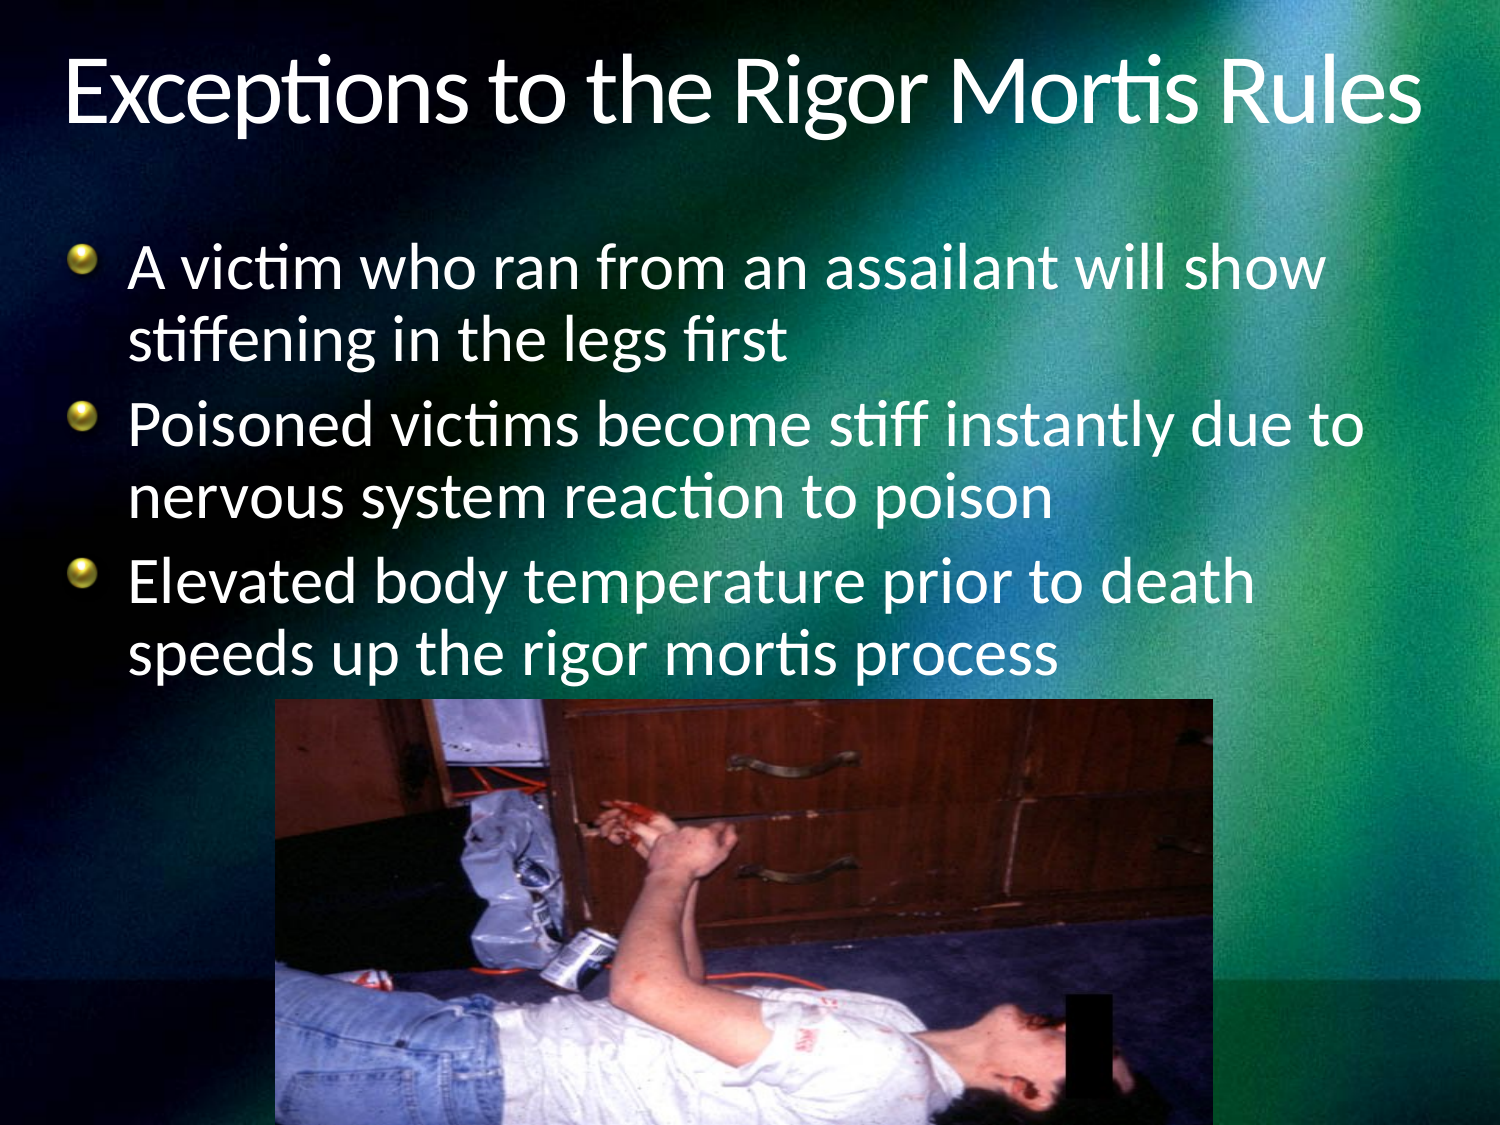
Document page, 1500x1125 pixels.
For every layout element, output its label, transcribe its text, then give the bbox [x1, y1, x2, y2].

picture [0, 0, 1500, 1125]
list A victim who ran from an assailant will show stiffening in the legs first Poisoned victims become stiff instantly due to nervous system reaction to poison Elevated body temperature prior to death speeds up the rigor mortis process [62, 231, 1438, 701]
title Exceptions to the Rigor Mortis Rules [62, 37, 1438, 147]
